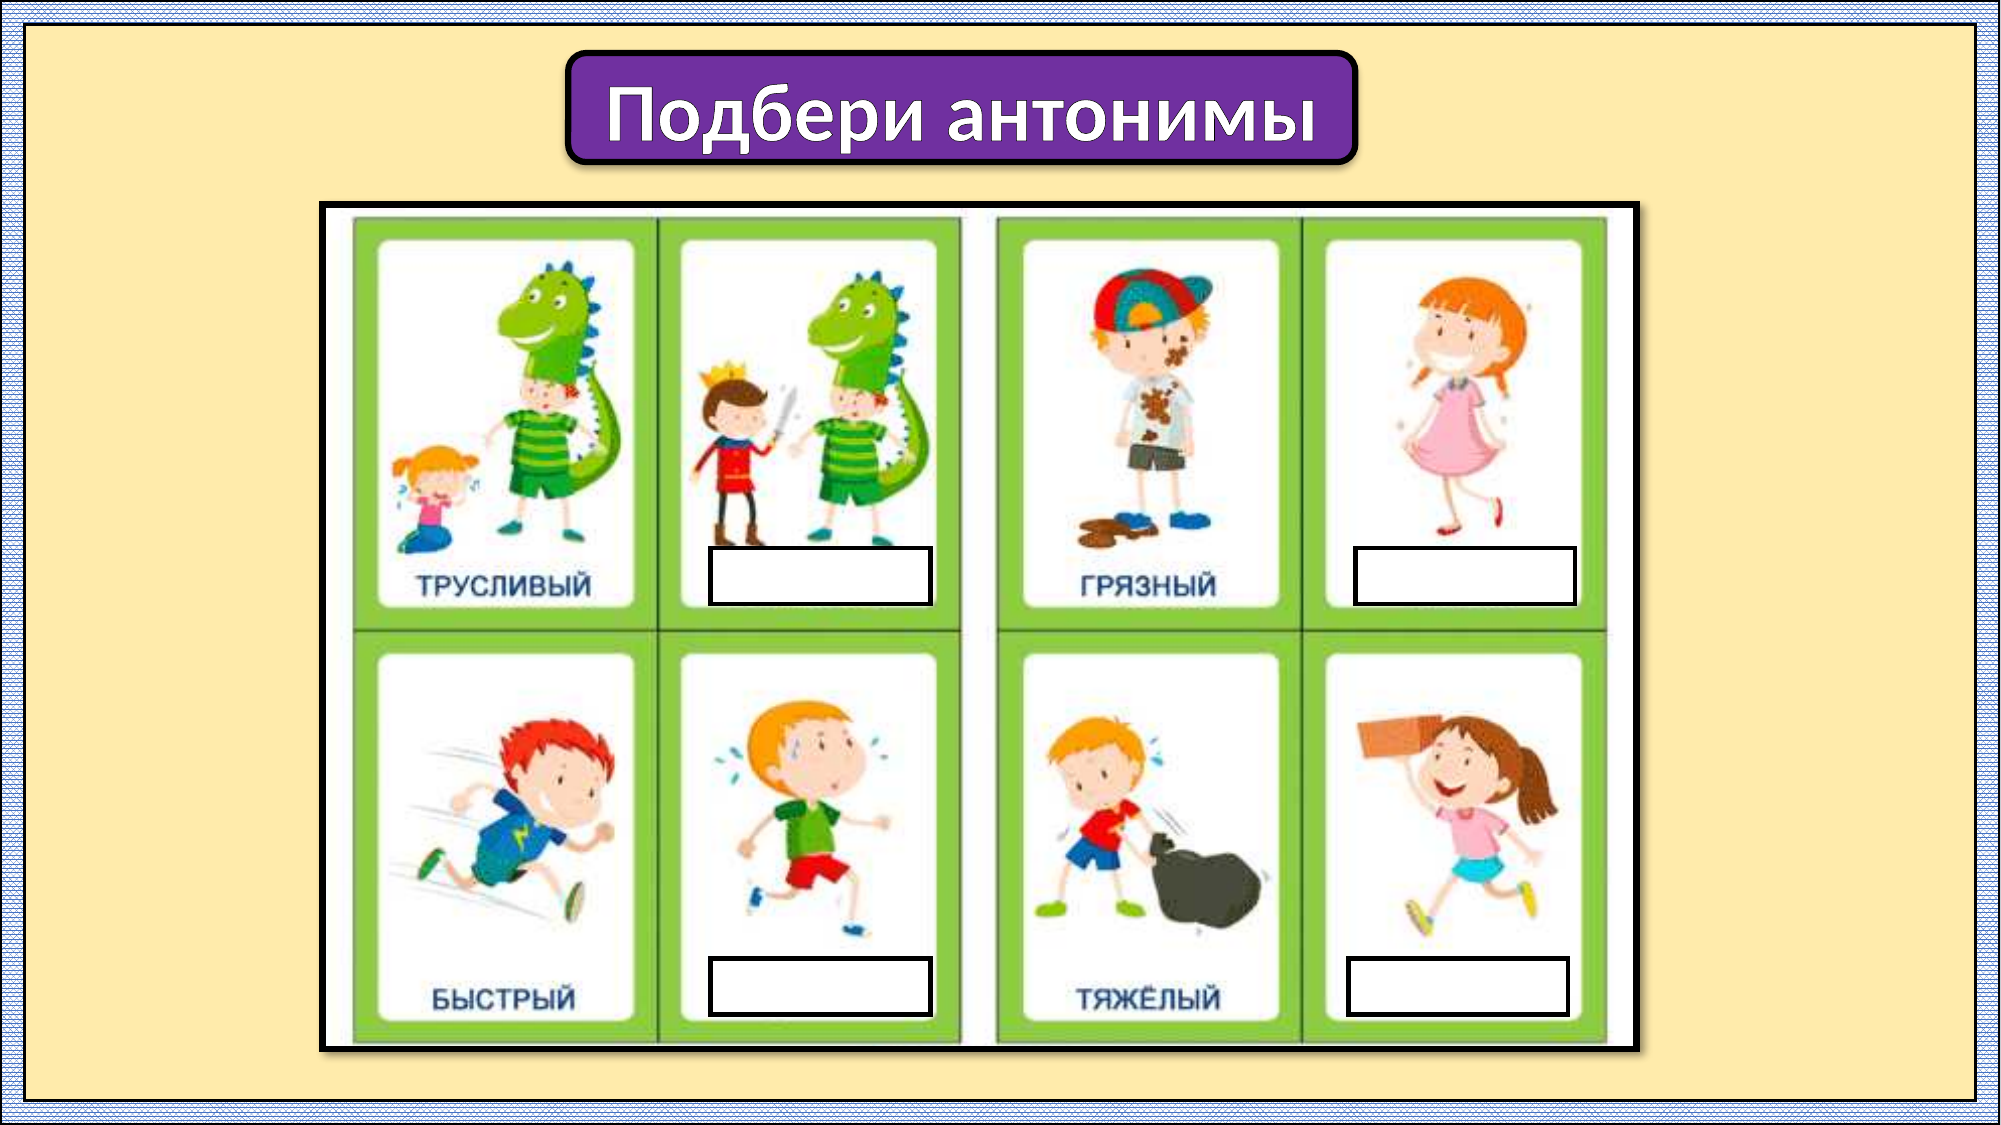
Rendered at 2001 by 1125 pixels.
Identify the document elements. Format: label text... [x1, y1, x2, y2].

text_box Подбери антонимы [567, 51, 1357, 164]
picture [325, 207, 1634, 1046]
